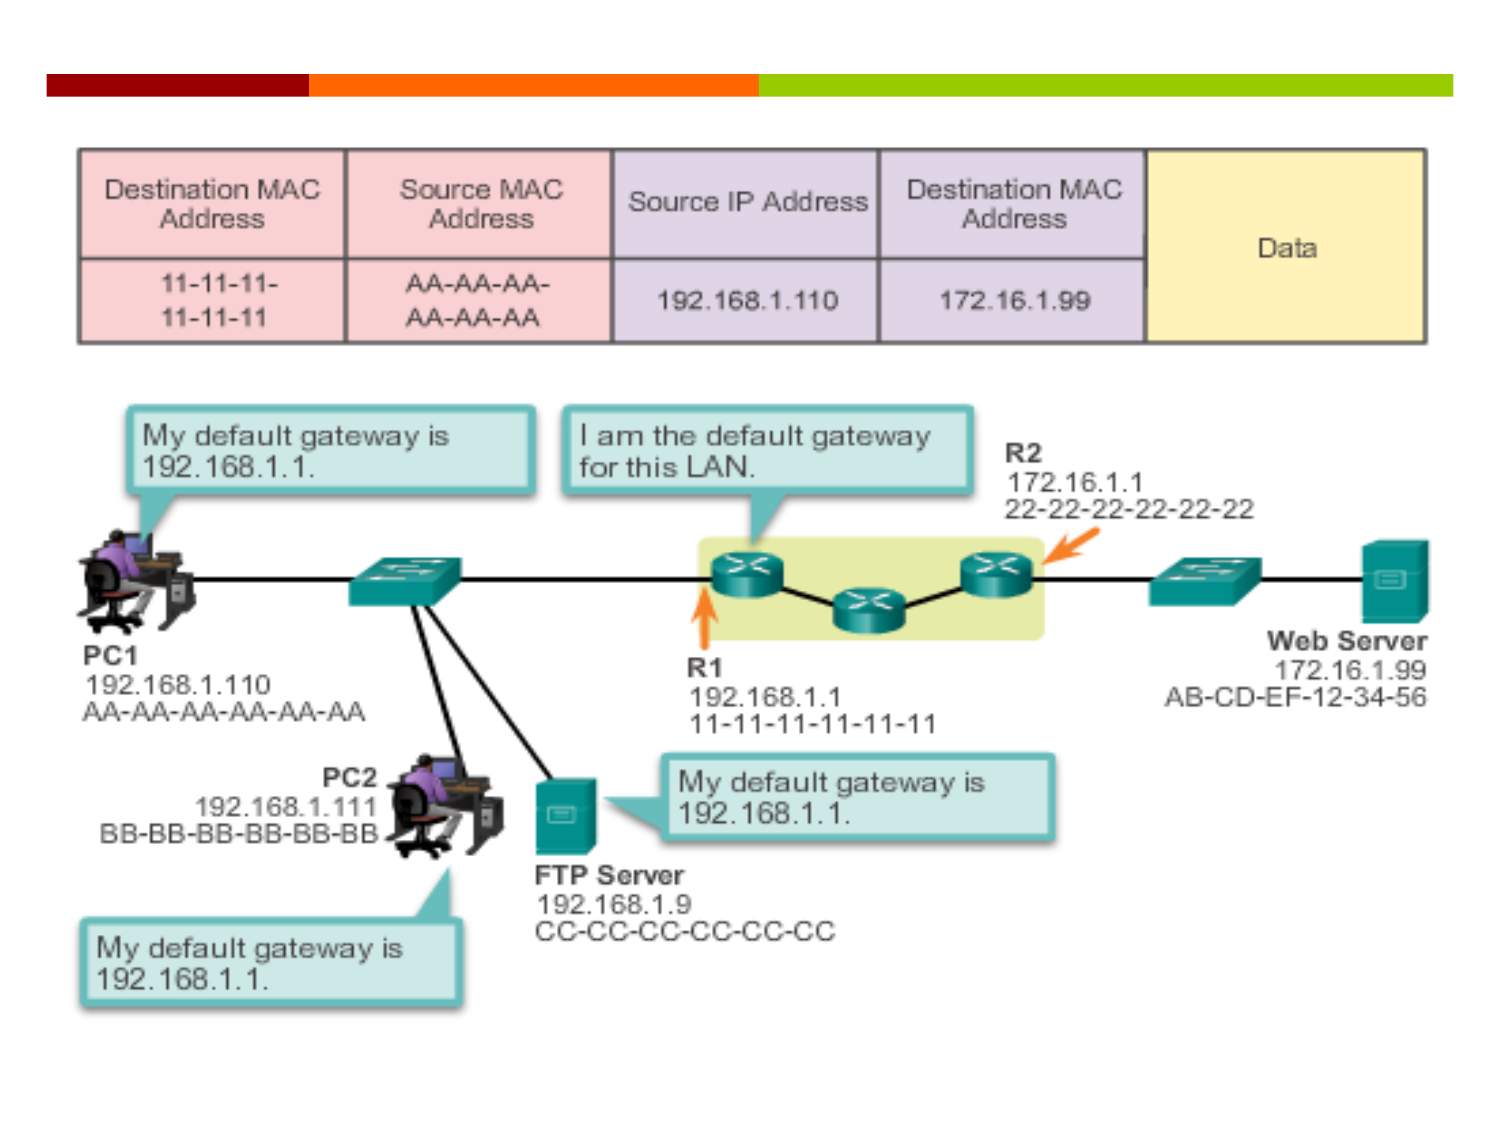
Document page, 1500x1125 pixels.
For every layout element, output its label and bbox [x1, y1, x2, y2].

picture [52, 101, 1472, 1036]
